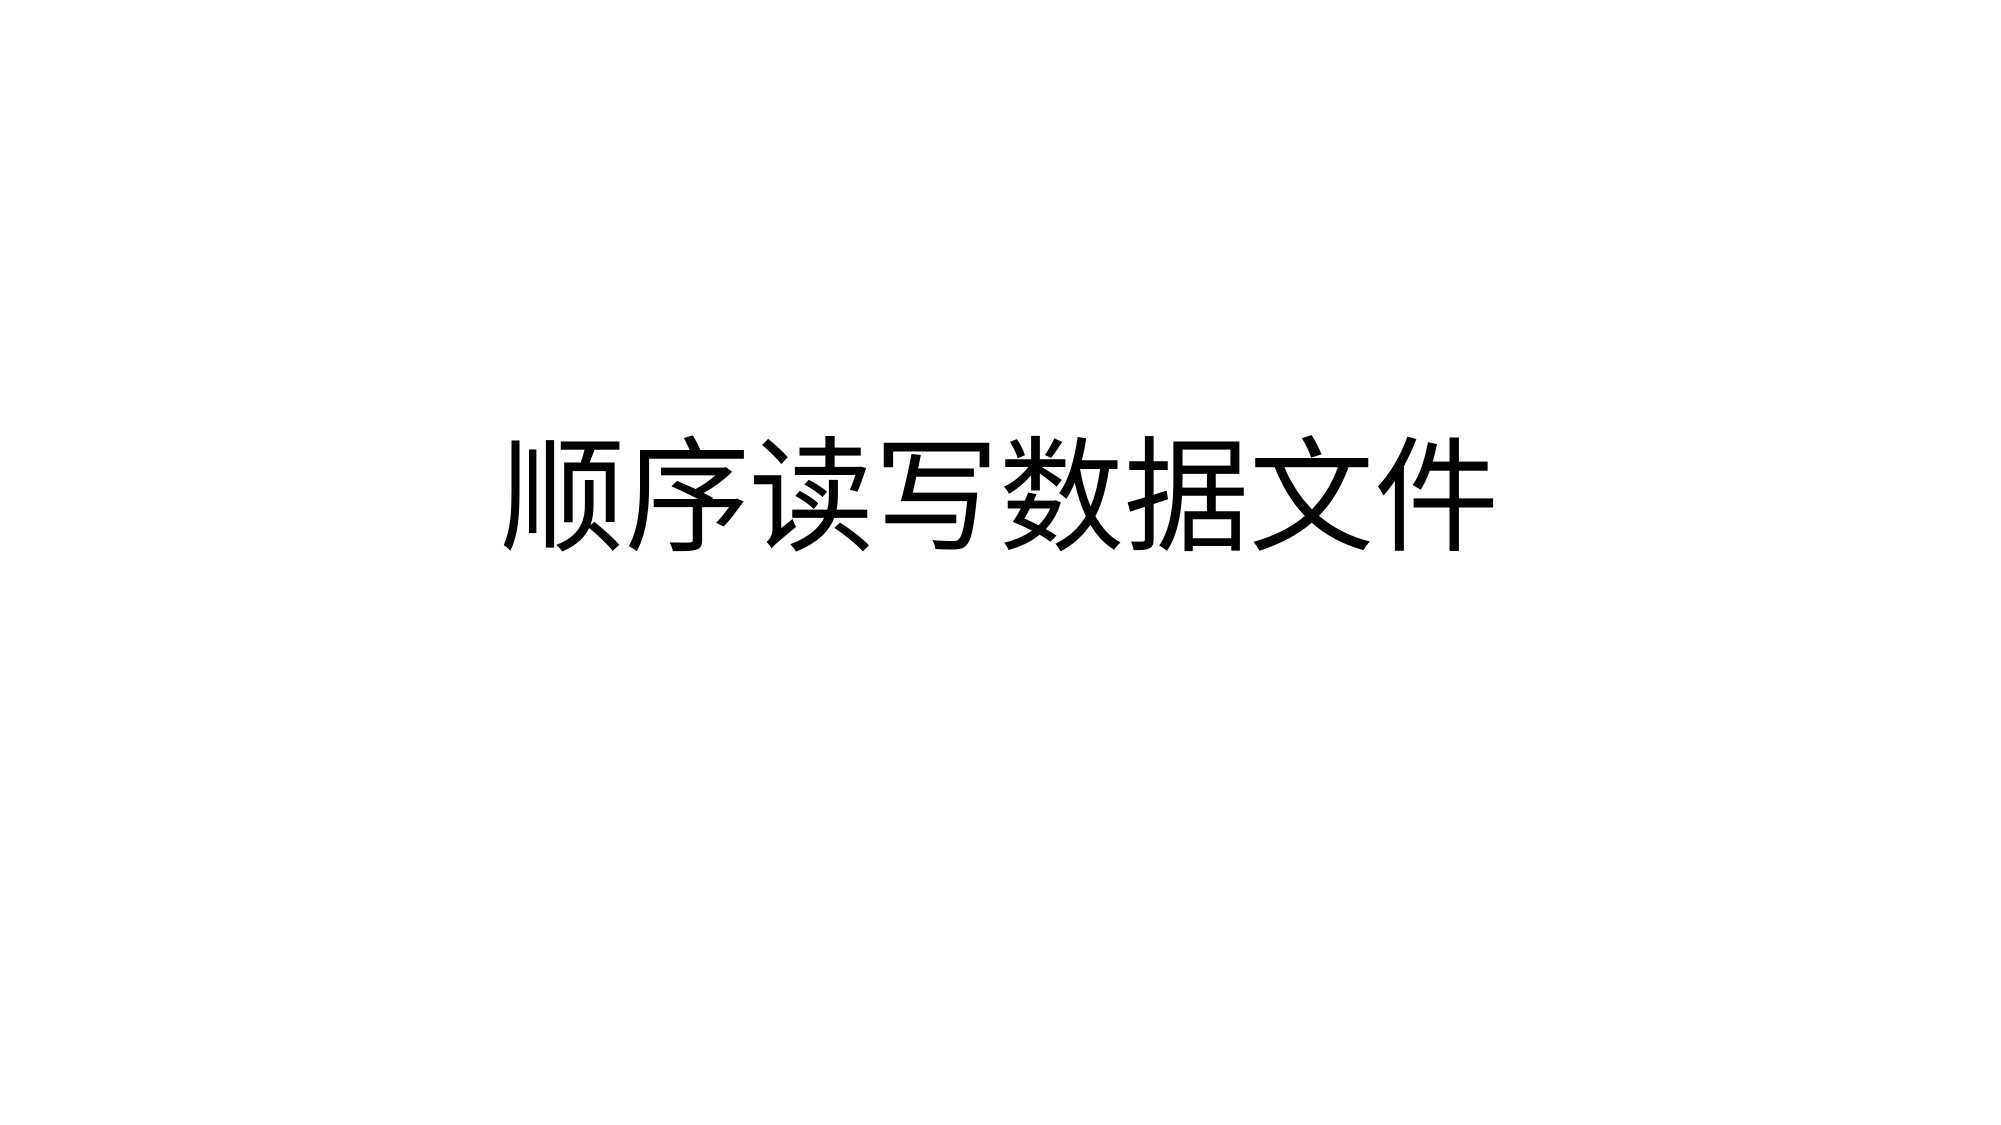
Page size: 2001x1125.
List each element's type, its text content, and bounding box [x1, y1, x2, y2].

title 顺序读写数据文件 [249, 184, 1750, 576]
